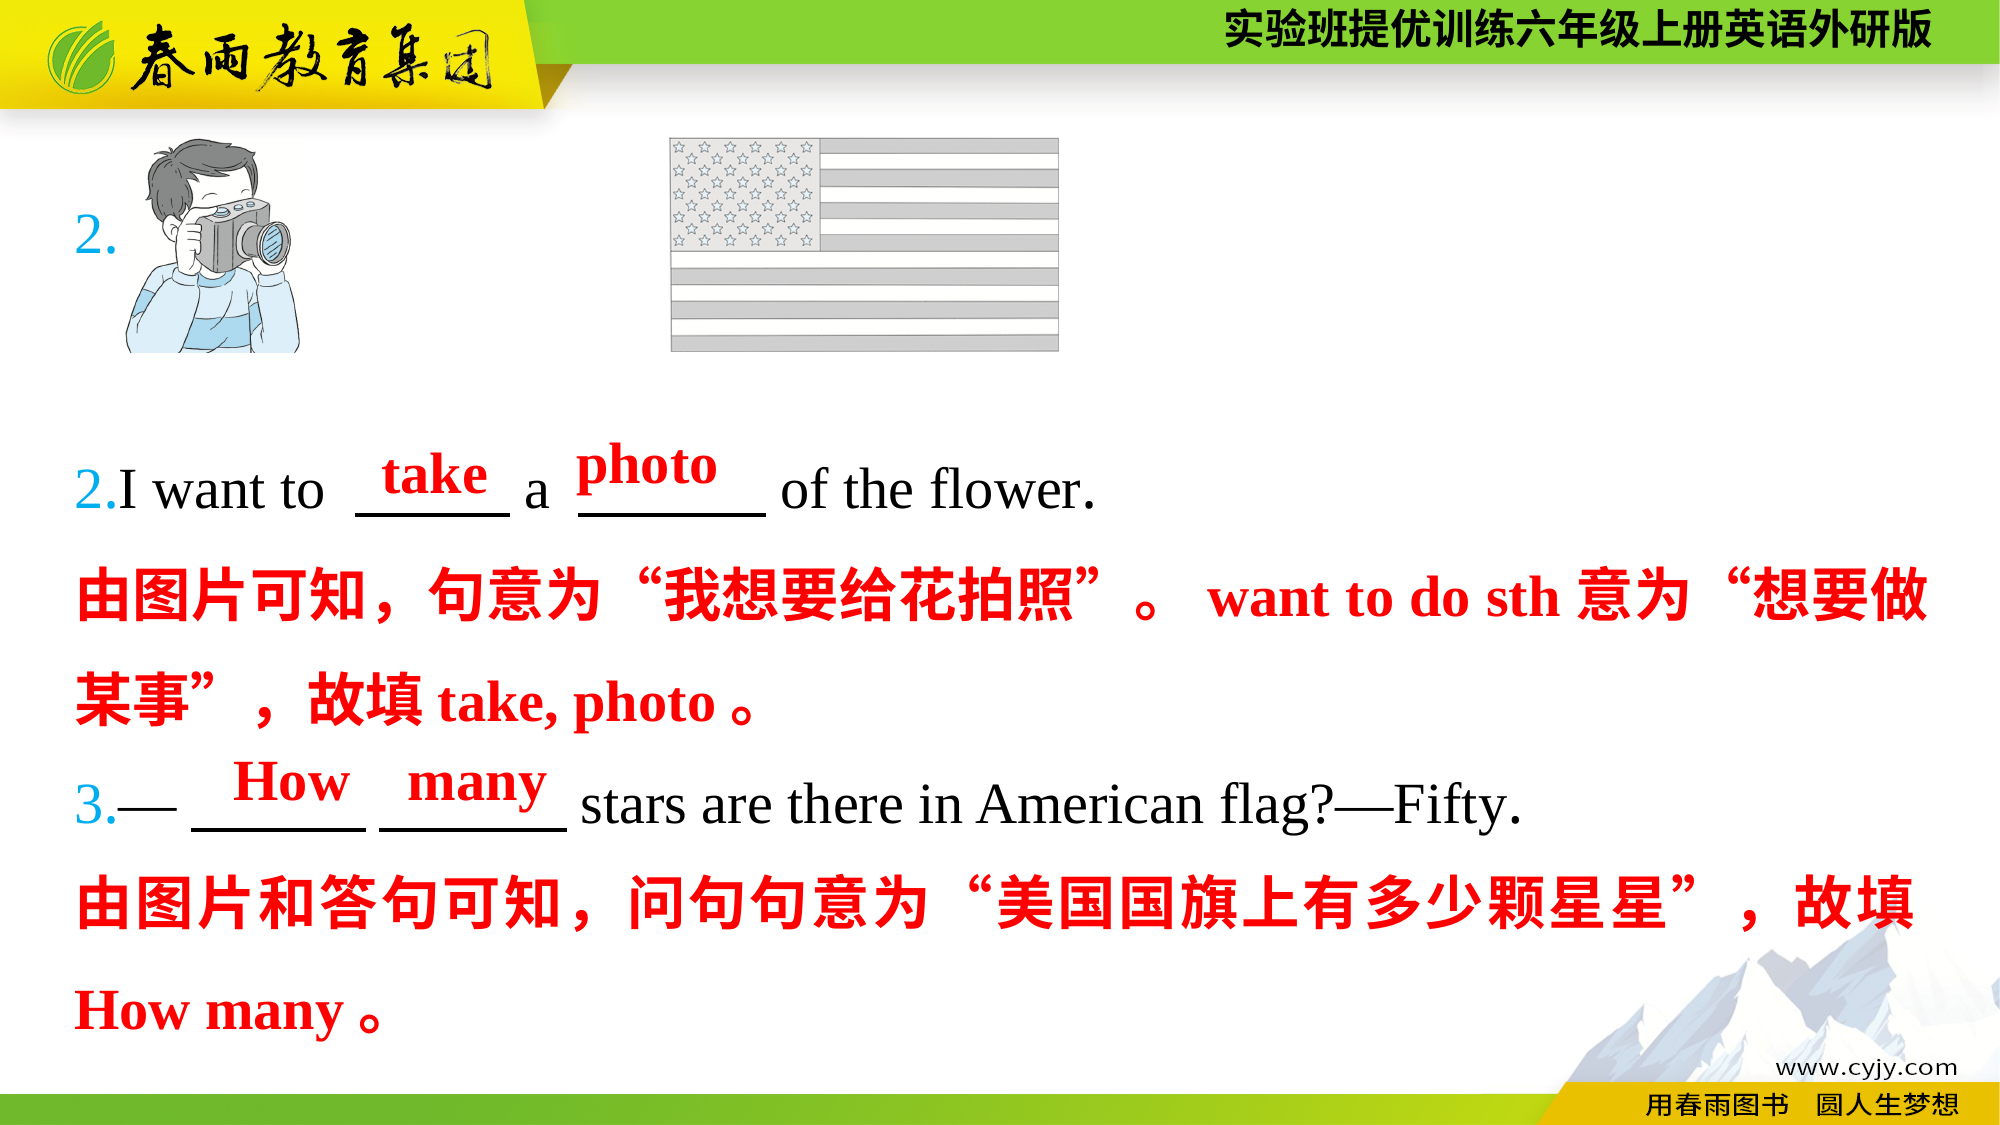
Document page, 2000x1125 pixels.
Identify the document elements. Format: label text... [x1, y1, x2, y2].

text_box photo [561, 418, 735, 503]
text_box 由图片和答句可知，问句句意为“美国国旗上有多少颗星星”，故填How many。 [59, 823, 1944, 1049]
text_box How many [218, 734, 587, 819]
picture [0, 0, 2000, 1125]
text_box take [366, 428, 508, 514]
list 2. 3. 2.I want to a of the flower. 3.— stars are there in American flag?—Fifty. [59, 741, 1944, 823]
text_box 由图片可知，句意为“我想要给花拍照”。want to do sth意为“想要做某事”，故填take, photo。 [59, 515, 1944, 741]
list 2. 3. 2.I want to a of the flower. 3.— stars are there in American flag?—Fifty. [59, 153, 1944, 515]
